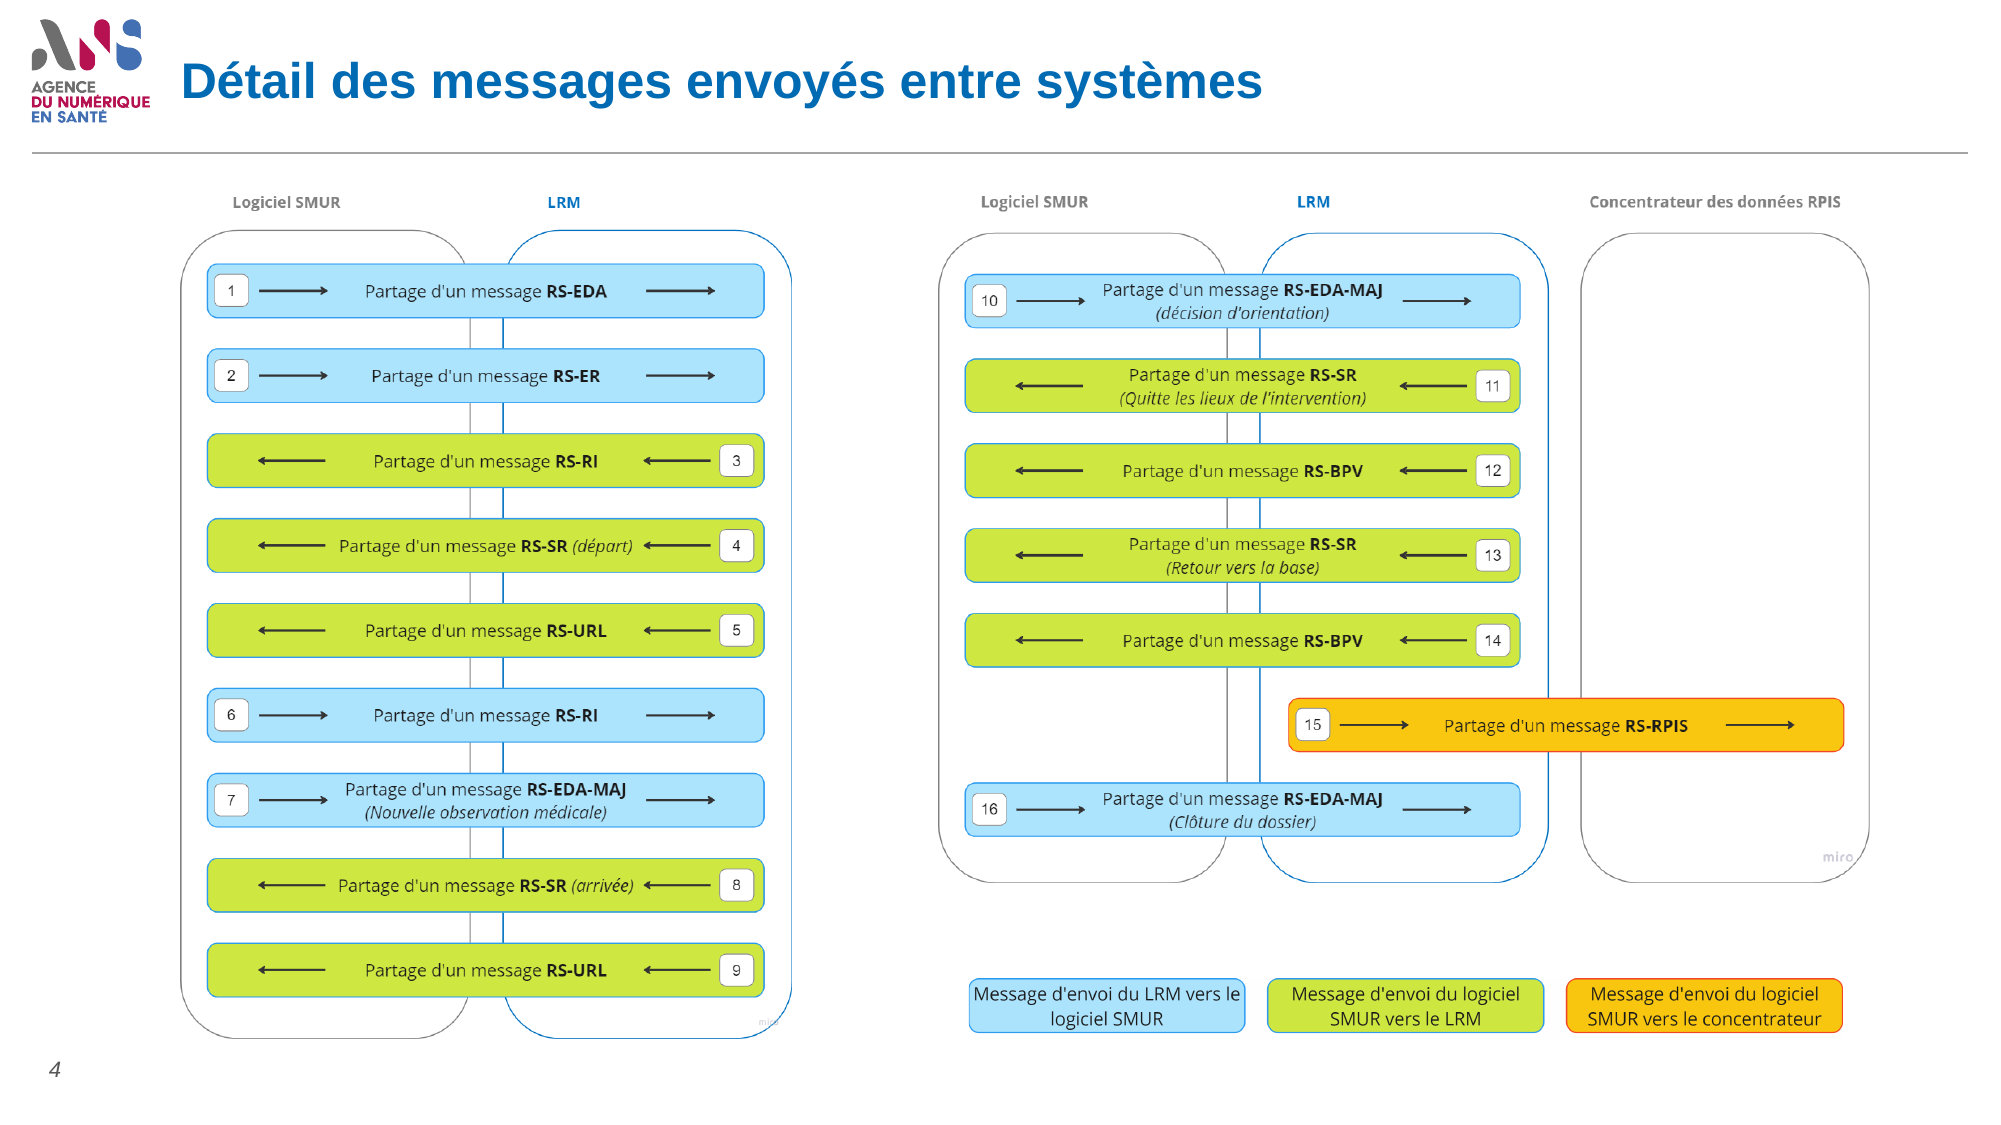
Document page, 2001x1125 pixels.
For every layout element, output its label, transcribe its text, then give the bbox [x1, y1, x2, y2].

picture [968, 978, 1844, 1040]
title Détail des messages envoyés entre systèmes [180, 19, 1945, 138]
picture [31, 19, 150, 123]
slide_number 4 [23, 1038, 87, 1099]
picture [937, 181, 1874, 884]
picture [180, 181, 792, 1040]
